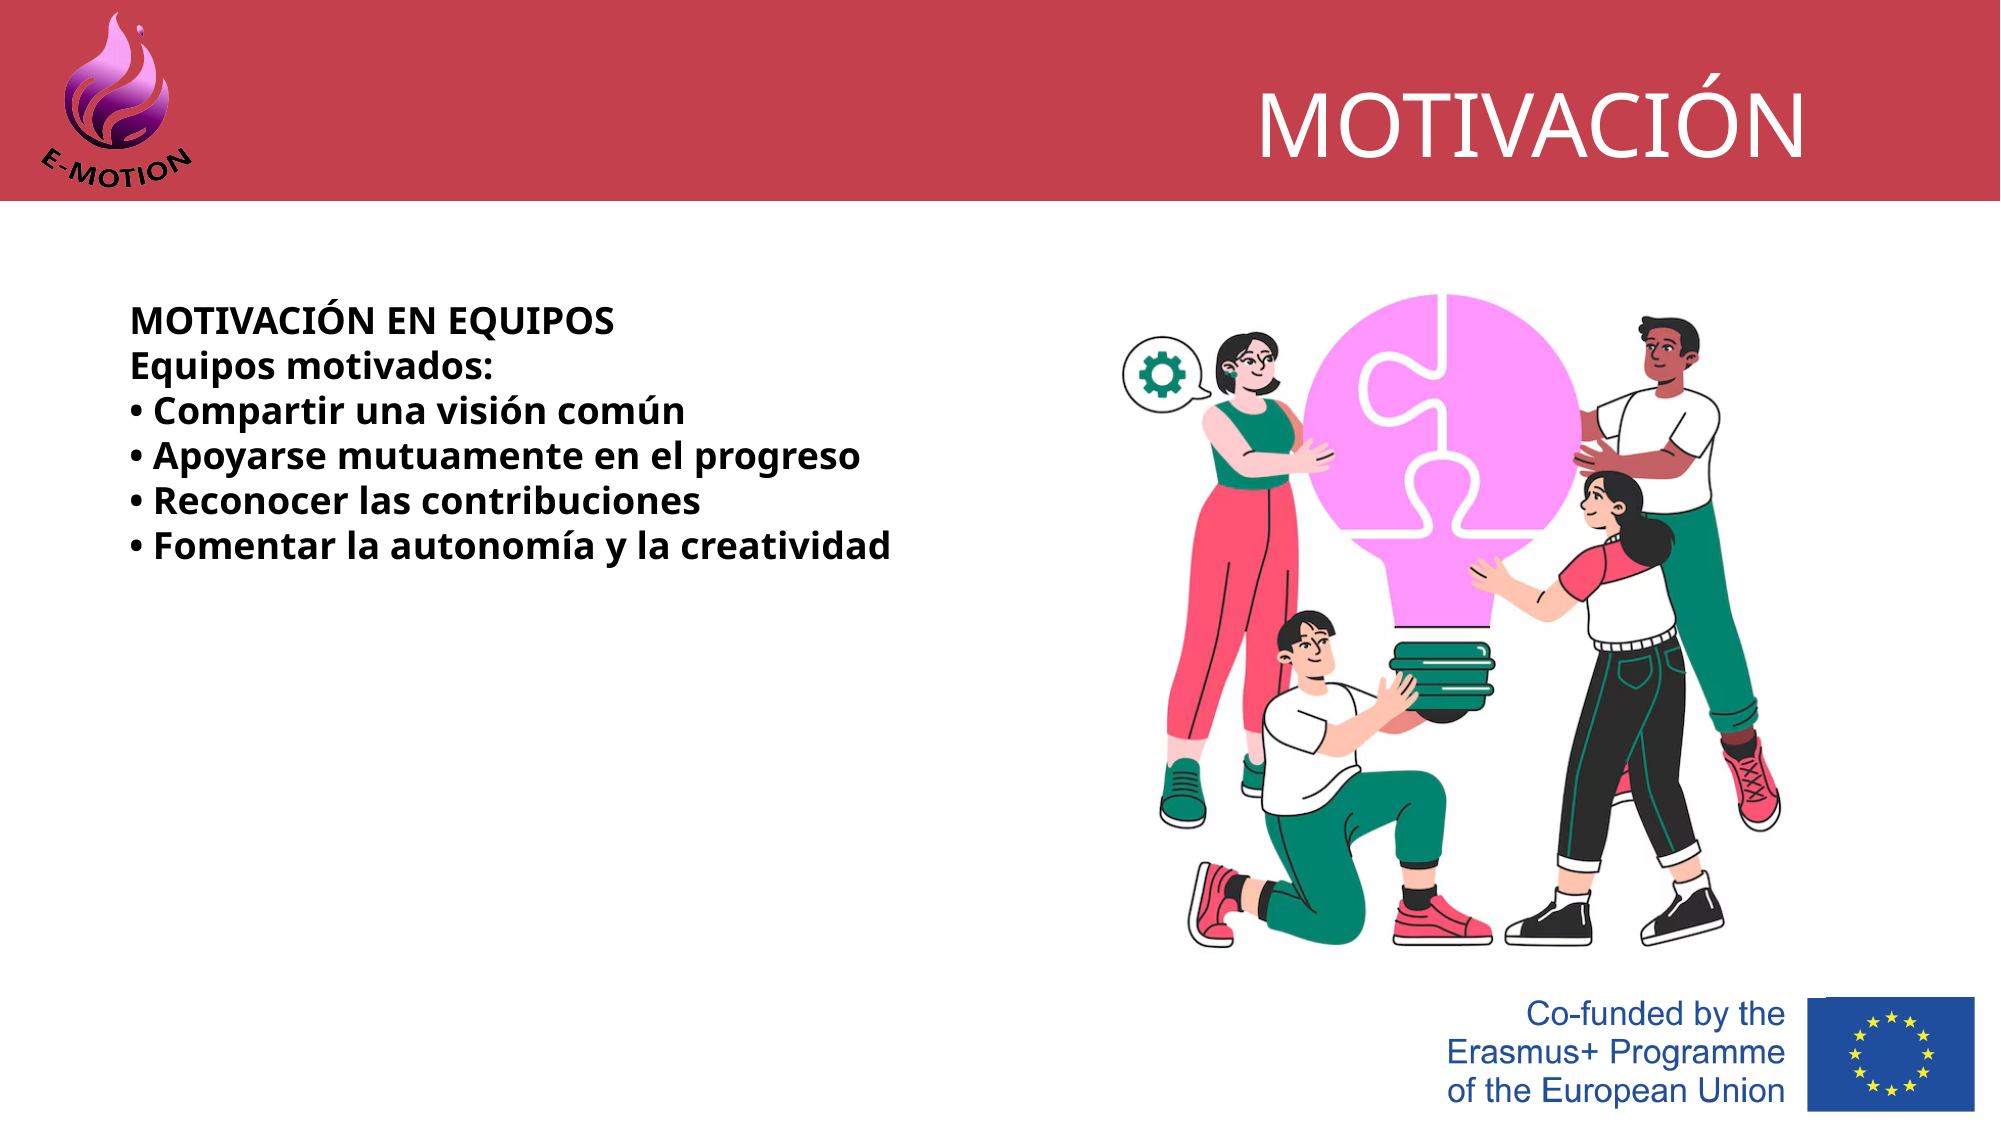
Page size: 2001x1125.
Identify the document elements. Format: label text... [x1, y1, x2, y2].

picture [1070, 242, 1826, 998]
text_box MOTIVACIÓN [566, 61, 1826, 289]
picture [0, 0, 253, 247]
text_box MOTIVACIÓN EN EQUIPOS Equipos motivados: • Compartir una visión común • Apoyarse mutuamente en el progreso • Reconocer las contribuciones • Fomentar la autonomía y la creatividad [114, 289, 1070, 575]
